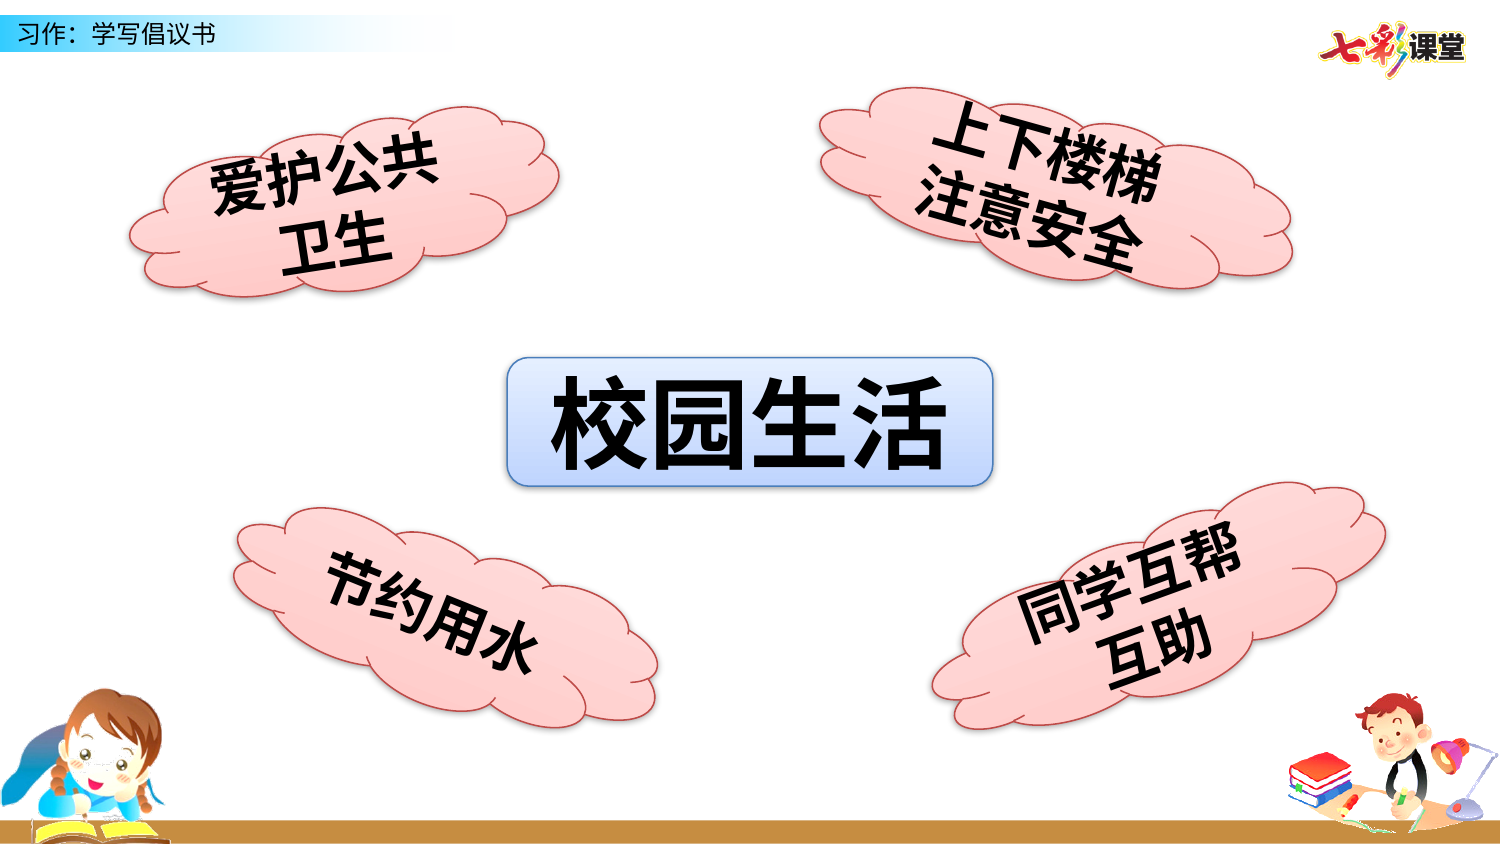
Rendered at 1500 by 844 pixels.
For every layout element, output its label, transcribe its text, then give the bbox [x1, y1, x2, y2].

picture [0, 648, 180, 844]
text_box 爱护公共卫生 [128, 106, 560, 298]
text_box 校园生活 [506, 356, 994, 487]
text_box 节约用水 [233, 507, 659, 729]
picture [1316, 20, 1468, 80]
text_box 上下楼梯注意安全 [819, 86, 1294, 290]
picture [1284, 648, 1500, 844]
text_box 同学互帮互助 [931, 481, 1387, 730]
